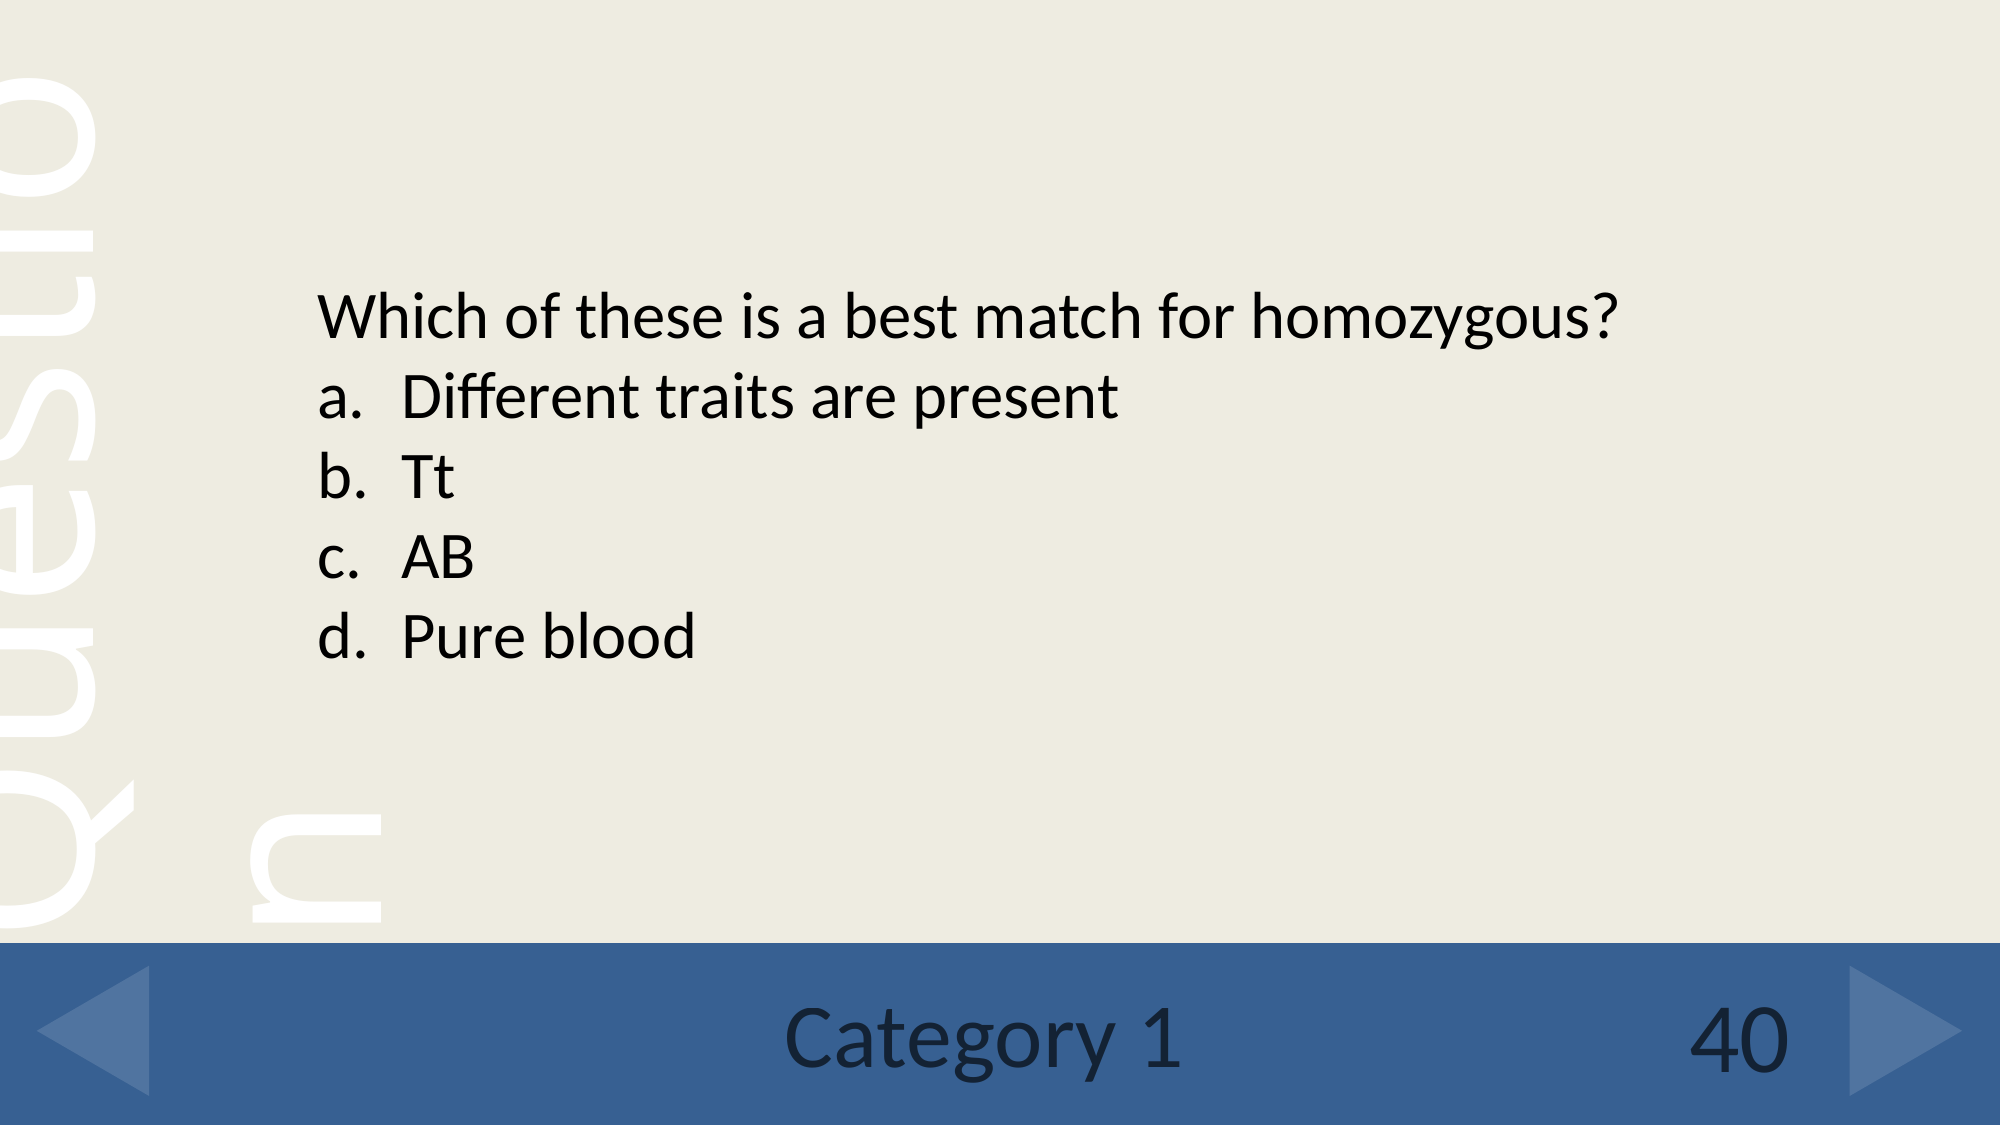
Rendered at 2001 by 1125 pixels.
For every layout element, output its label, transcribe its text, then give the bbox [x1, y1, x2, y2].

list Which of these is a best match for homozygous? Different traits are present Tt AB Pure blood [302, 307, 1760, 636]
title Category 1 [84, 937, 1885, 1125]
